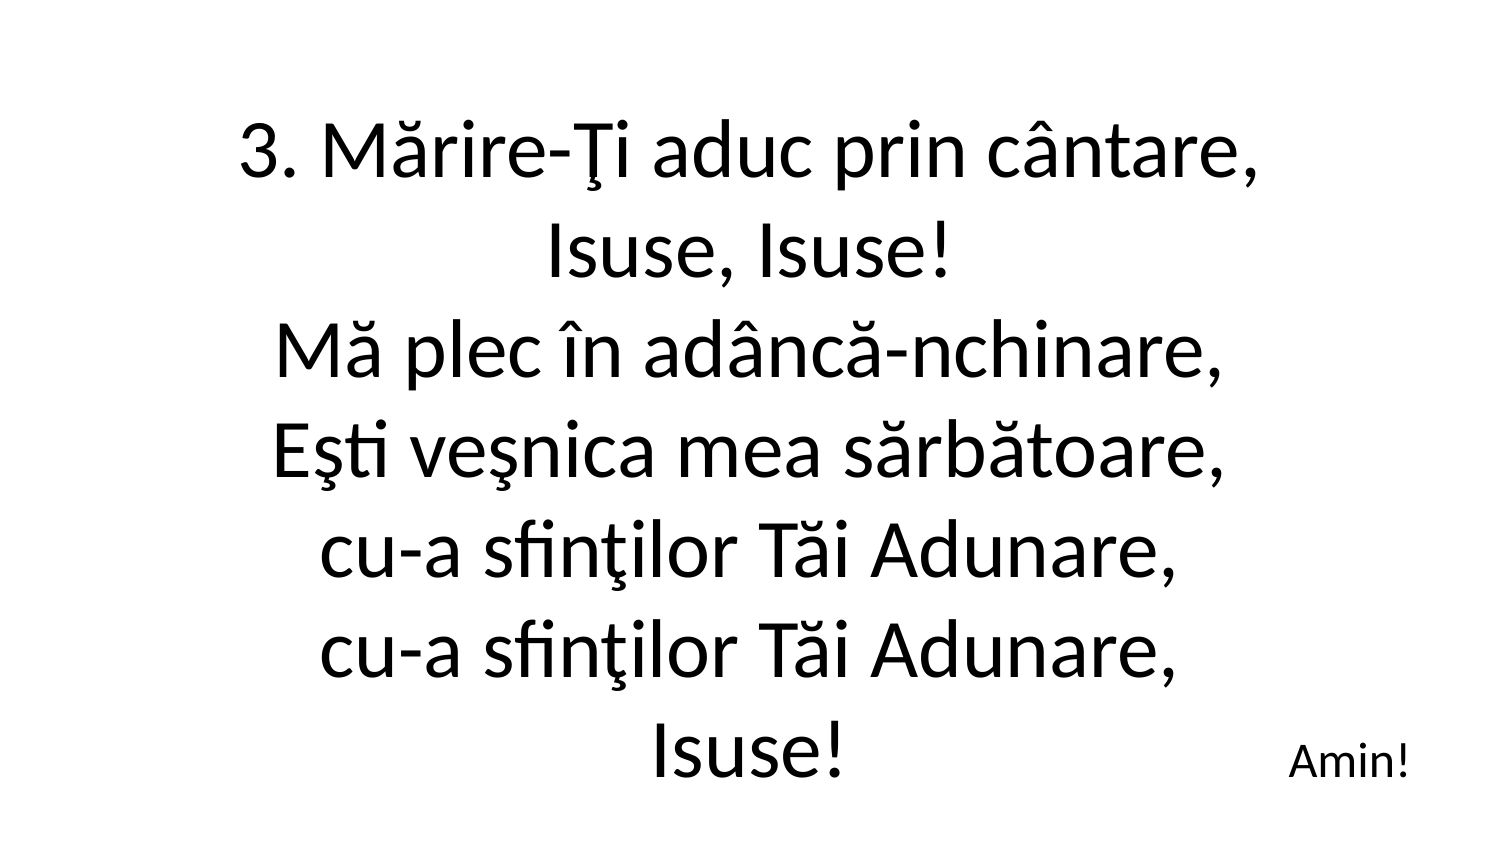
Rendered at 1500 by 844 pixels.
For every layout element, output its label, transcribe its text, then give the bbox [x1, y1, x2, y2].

text_box 3. Mărire-Ţi aduc prin cântare, Isuse, Isuse! Mă plec în adâncă-nchinare, Eşti veşnica mea sărbătoare, cu-a sfinţilor Tăi Adunare, cu-a sfinţilor Tăi Adunare, Isuse! [222, 42, 1278, 802]
text_box Amin! [1273, 674, 1427, 795]
